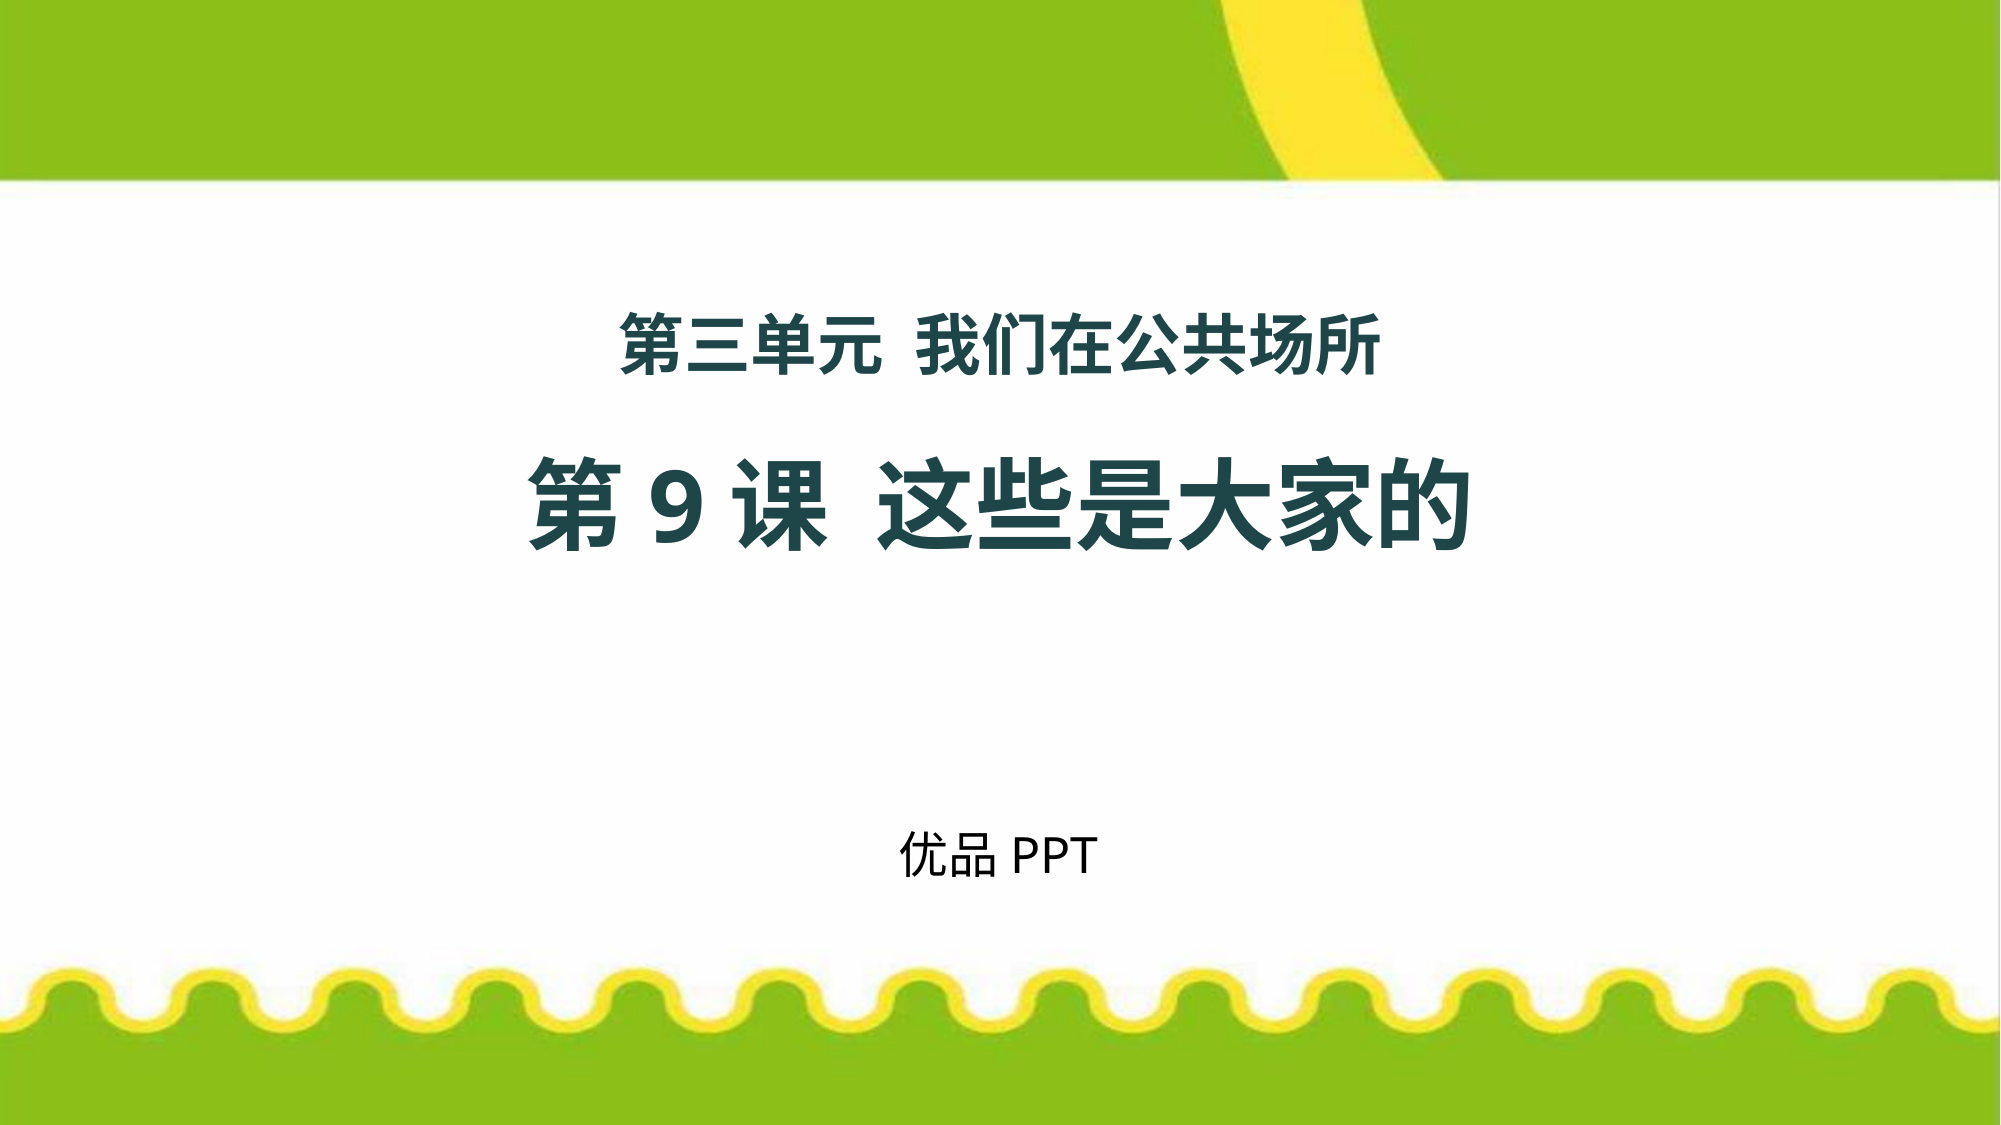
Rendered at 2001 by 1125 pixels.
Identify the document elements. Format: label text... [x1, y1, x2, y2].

text_box 优品PPT [827, 810, 1170, 892]
text_box 第三单元 我们在公共场所 第9课 这些是大家的 [249, 255, 1750, 623]
picture [0, 0, 2001, 1125]
